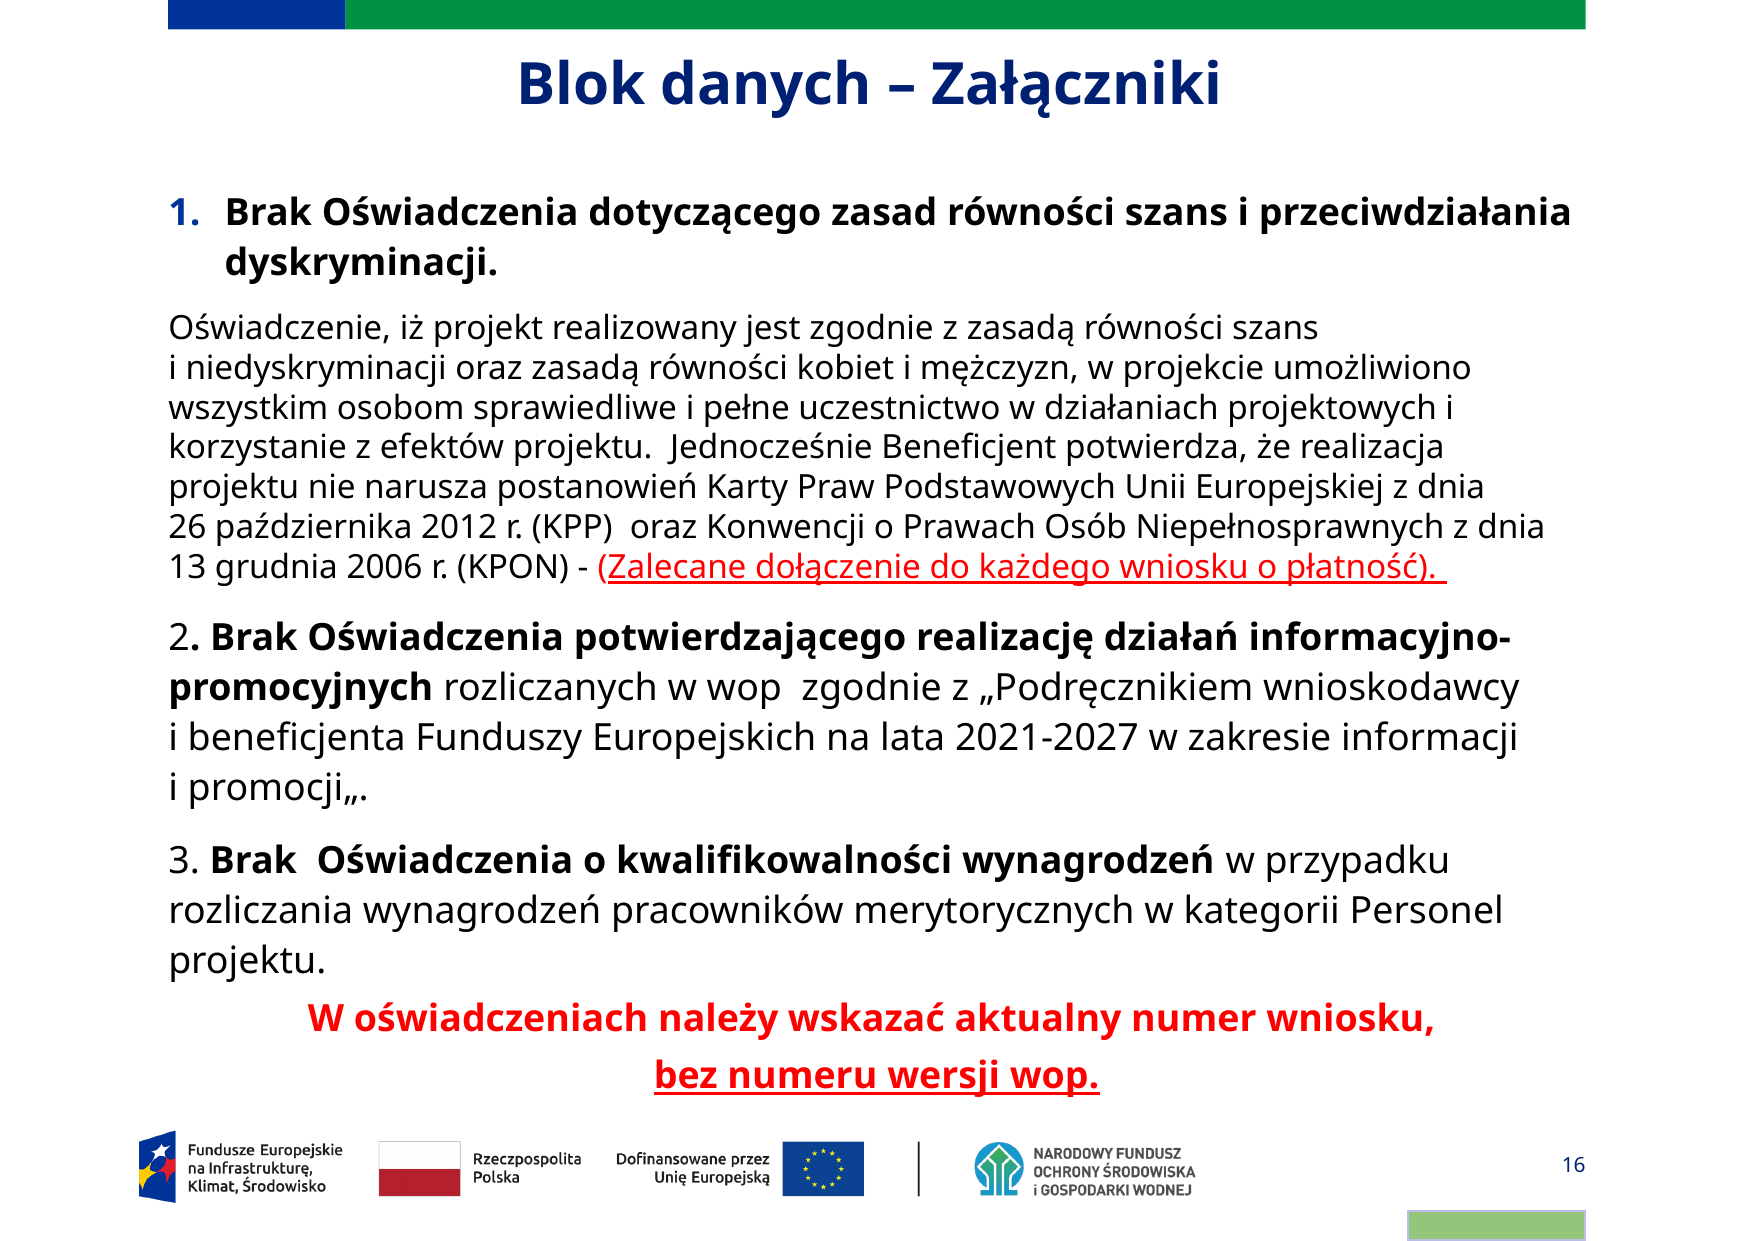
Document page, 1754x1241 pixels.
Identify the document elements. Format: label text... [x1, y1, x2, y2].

title Blok danych – Załączniki [168, 41, 1586, 108]
slide_number 16 [1408, 1151, 1586, 1181]
list Brak Oświadczenia dotyczącego zasad równości szans i przeciwdziałania dyskryminacji. Oświadczenie, iż projekt realizowany jest zgodnie z zasadą równości szans i niedyskryminacji oraz zasadą równości kobiet i mężczyzn, w projekcie umożliwiono wszystkim osobom sprawiedliwe i pełne uczestnictwo w działaniach projektowych i korzystanie z efektów projektu. Jednocześnie Beneficjent potwierdza, że realizacja projektu nie narusza postanowień Karty Praw Podstawowych Unii Europejskiej z dnia 26 października 2012 r. (KPP) oraz Konwencji o Prawach Osób Niepełnosprawnych z dnia 13 grudnia 2006 r. (KPON) - (Zalecane dołączenie do każdego wniosku o płatność). 2. Brak Oświadczenia potwierdzającego realizację działań informacyjno-promocyjnych rozliczanych w wop zgodnie z „Podręcznikiem wnioskodawcy i beneficjenta Funduszy Europejskich na lata 2021-2027 w zakresie informacji i promocji„. 3. Brak Oświadczenia o kwalifikowalności wynagrodzeń w przypadku rozliczania wynagrodzeń pracowników merytorycznych w kategorii Personel projektu. W oświadczeniach należy wskazać aktualny numer wniosku, bez numeru wersji wop. [168, 183, 1586, 1093]
picture [120, 1112, 1214, 1221]
